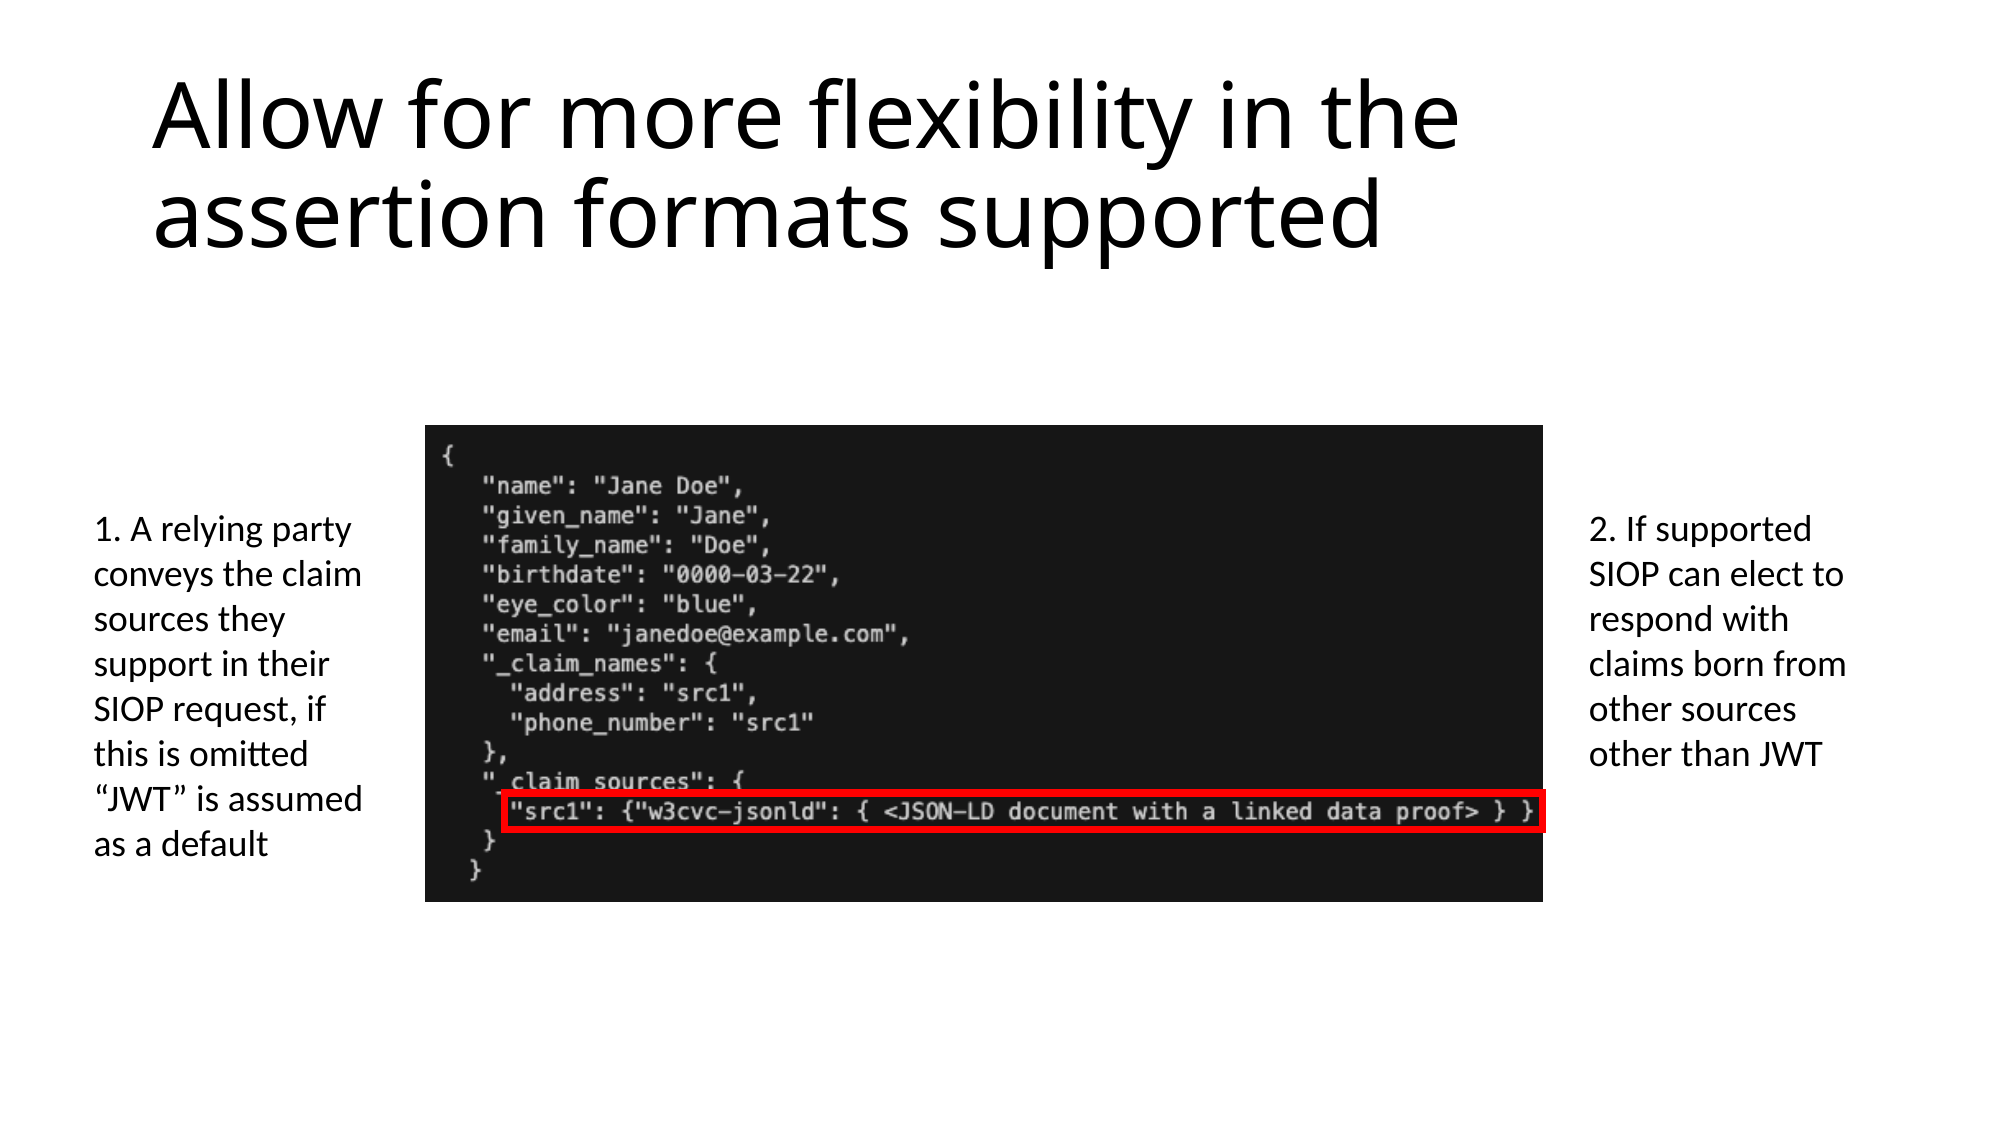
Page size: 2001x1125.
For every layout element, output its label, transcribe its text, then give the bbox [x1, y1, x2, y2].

picture [425, 425, 1543, 902]
text_box 2. If supported SIOP can elect to respond with claims born from other sources other than JWT [1574, 496, 1890, 782]
title Allow for more flexibility in the assertion formats supported [137, 59, 1863, 278]
text_box 1. A relying party conveys the claim sources they support in their SIOP request, if this is omitted “JWT” is assumed as a default [78, 496, 395, 872]
